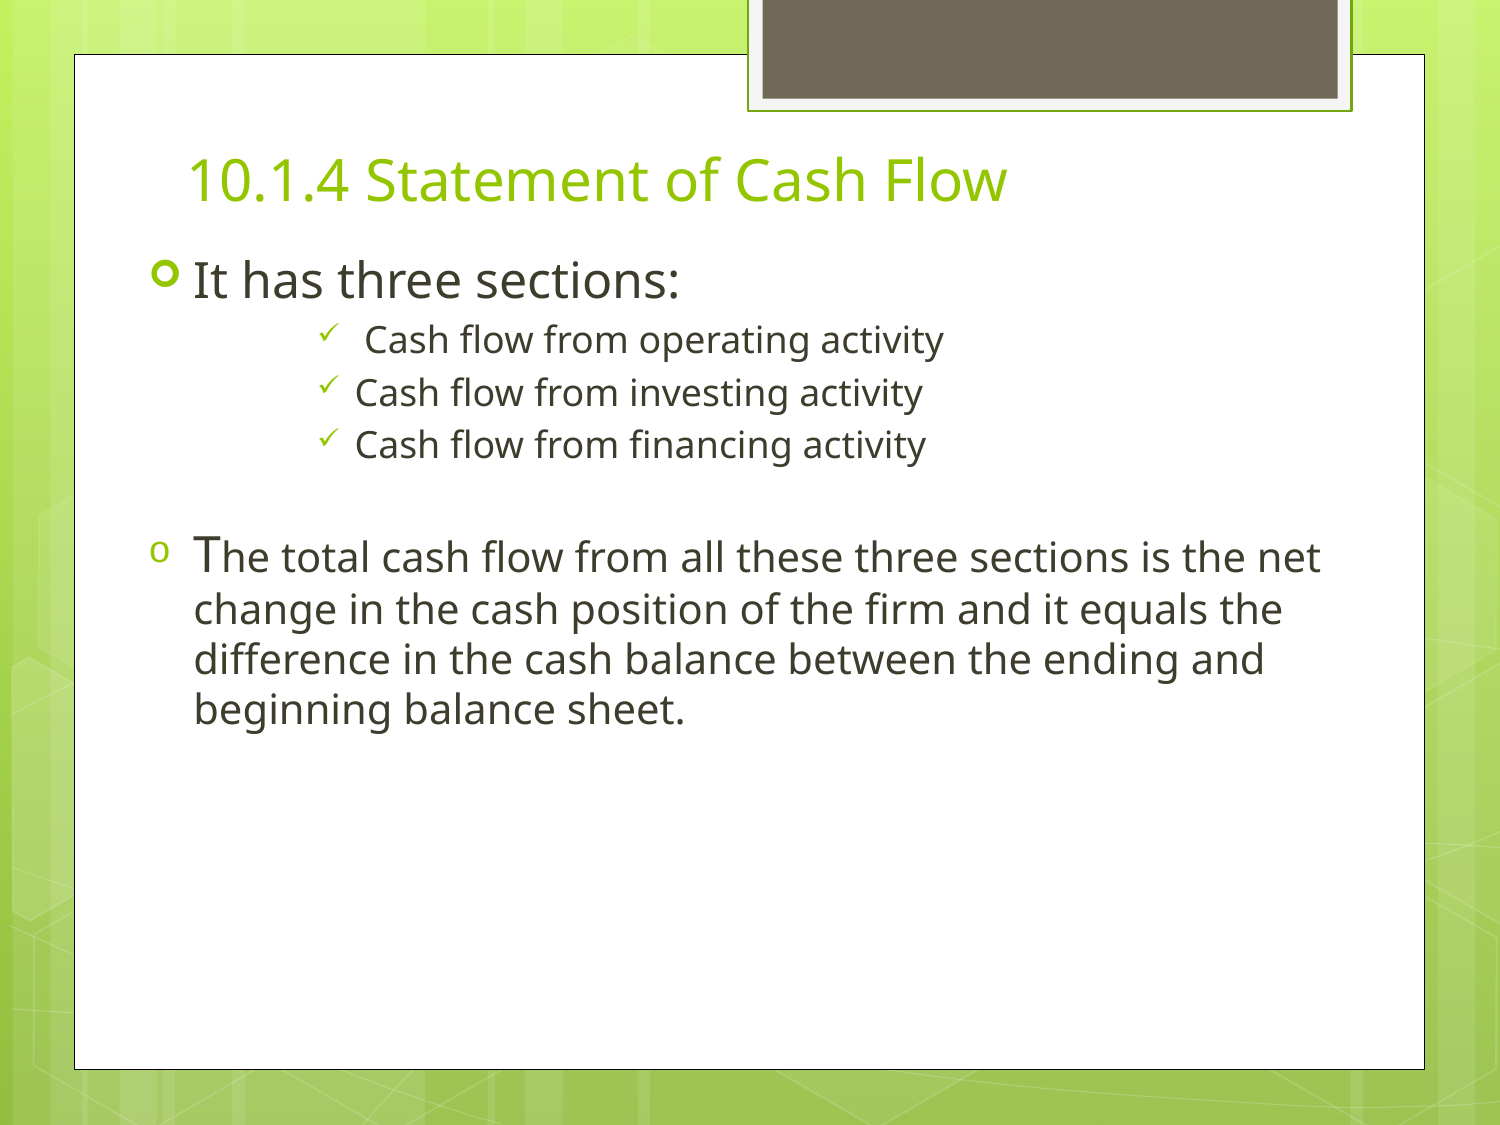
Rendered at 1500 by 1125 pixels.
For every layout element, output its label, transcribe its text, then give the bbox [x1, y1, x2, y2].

title 10.1.4 Statement of Cash Flow [171, 119, 1324, 221]
list It has three sections: Cash flow from operating activity Cash flow from investing activity Cash flow from financing activity The total cash flow from all these three sections is the net change in the cash position of the firm and it equals the difference in the cash balance between the ending and beginning balance sheet. [122, 241, 1367, 957]
